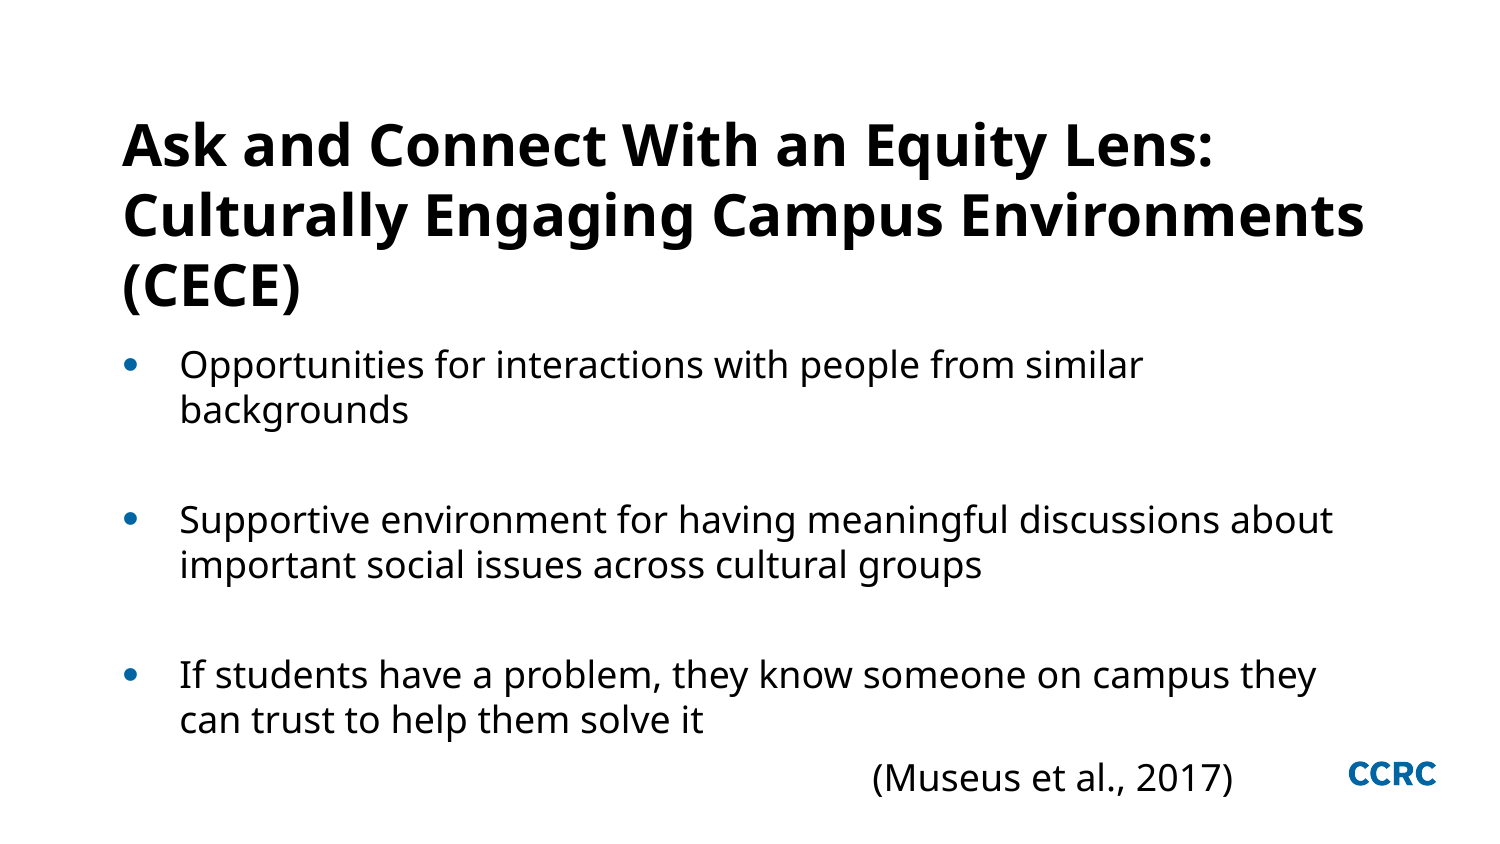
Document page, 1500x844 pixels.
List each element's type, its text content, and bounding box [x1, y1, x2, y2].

title Ask and Connect With an Equity Lens: Culturally Engaging Campus Environments (CECE) [107, 93, 1390, 234]
list Opportunities for interactions with people from similar backgrounds Supportive environment for having meaningful discussions about important social issues across cultural groups If students have a problem, they know someone on campus they can trust to help them solve it (Museus et al., 2017) [107, 326, 1390, 808]
picture [1390, 761, 1438, 786]
